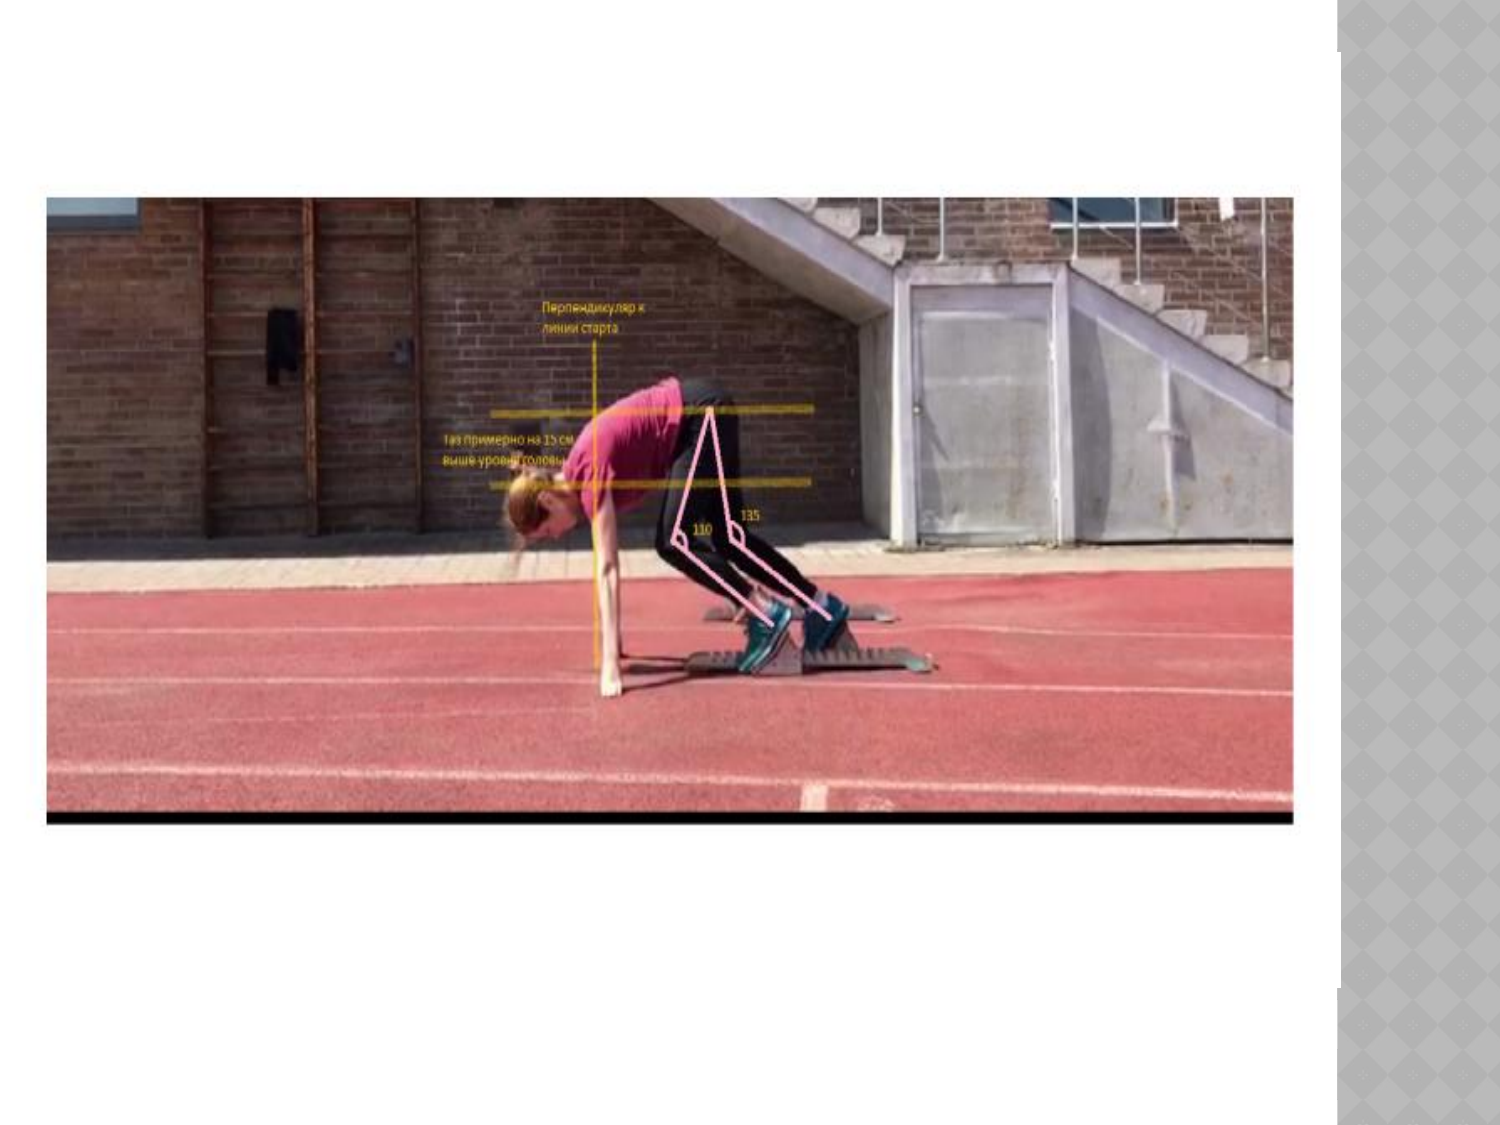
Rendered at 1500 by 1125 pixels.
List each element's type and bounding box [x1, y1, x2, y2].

list [0, 52, 1341, 989]
